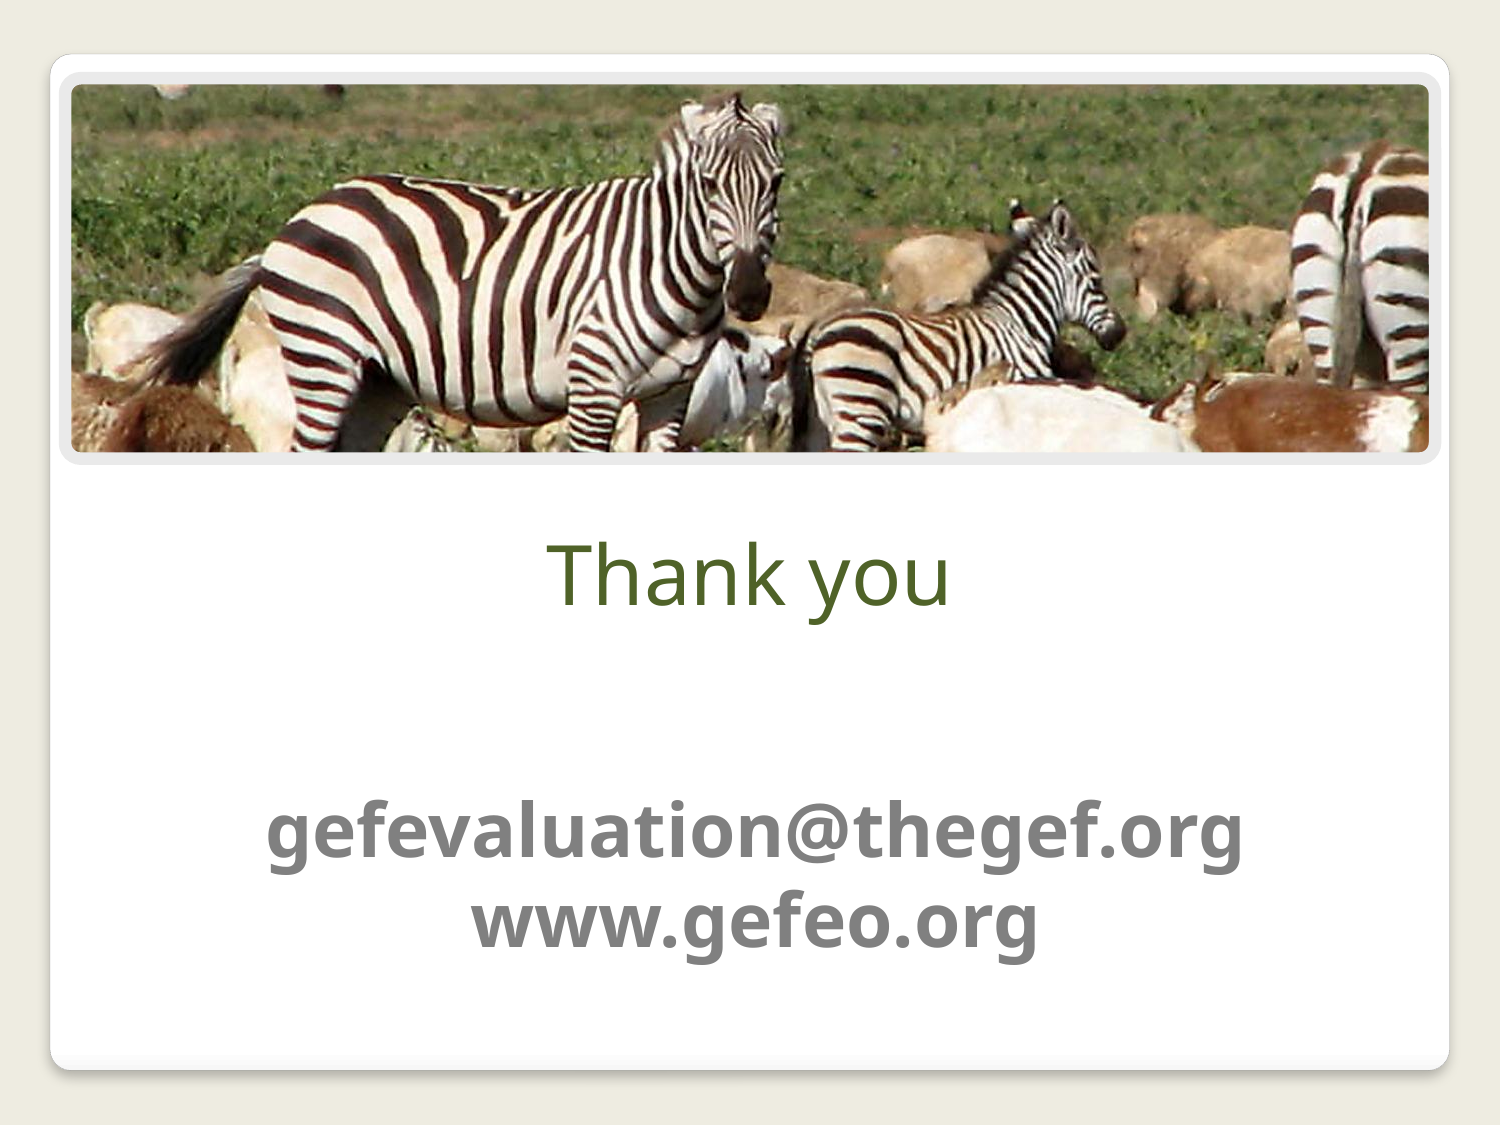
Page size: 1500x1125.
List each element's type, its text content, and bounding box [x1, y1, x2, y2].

title Thank you [112, 515, 1388, 657]
picture [64, 77, 1436, 459]
subtitle gefevaluation@thegef.org www.gefeo.org [118, 775, 1394, 1012]
